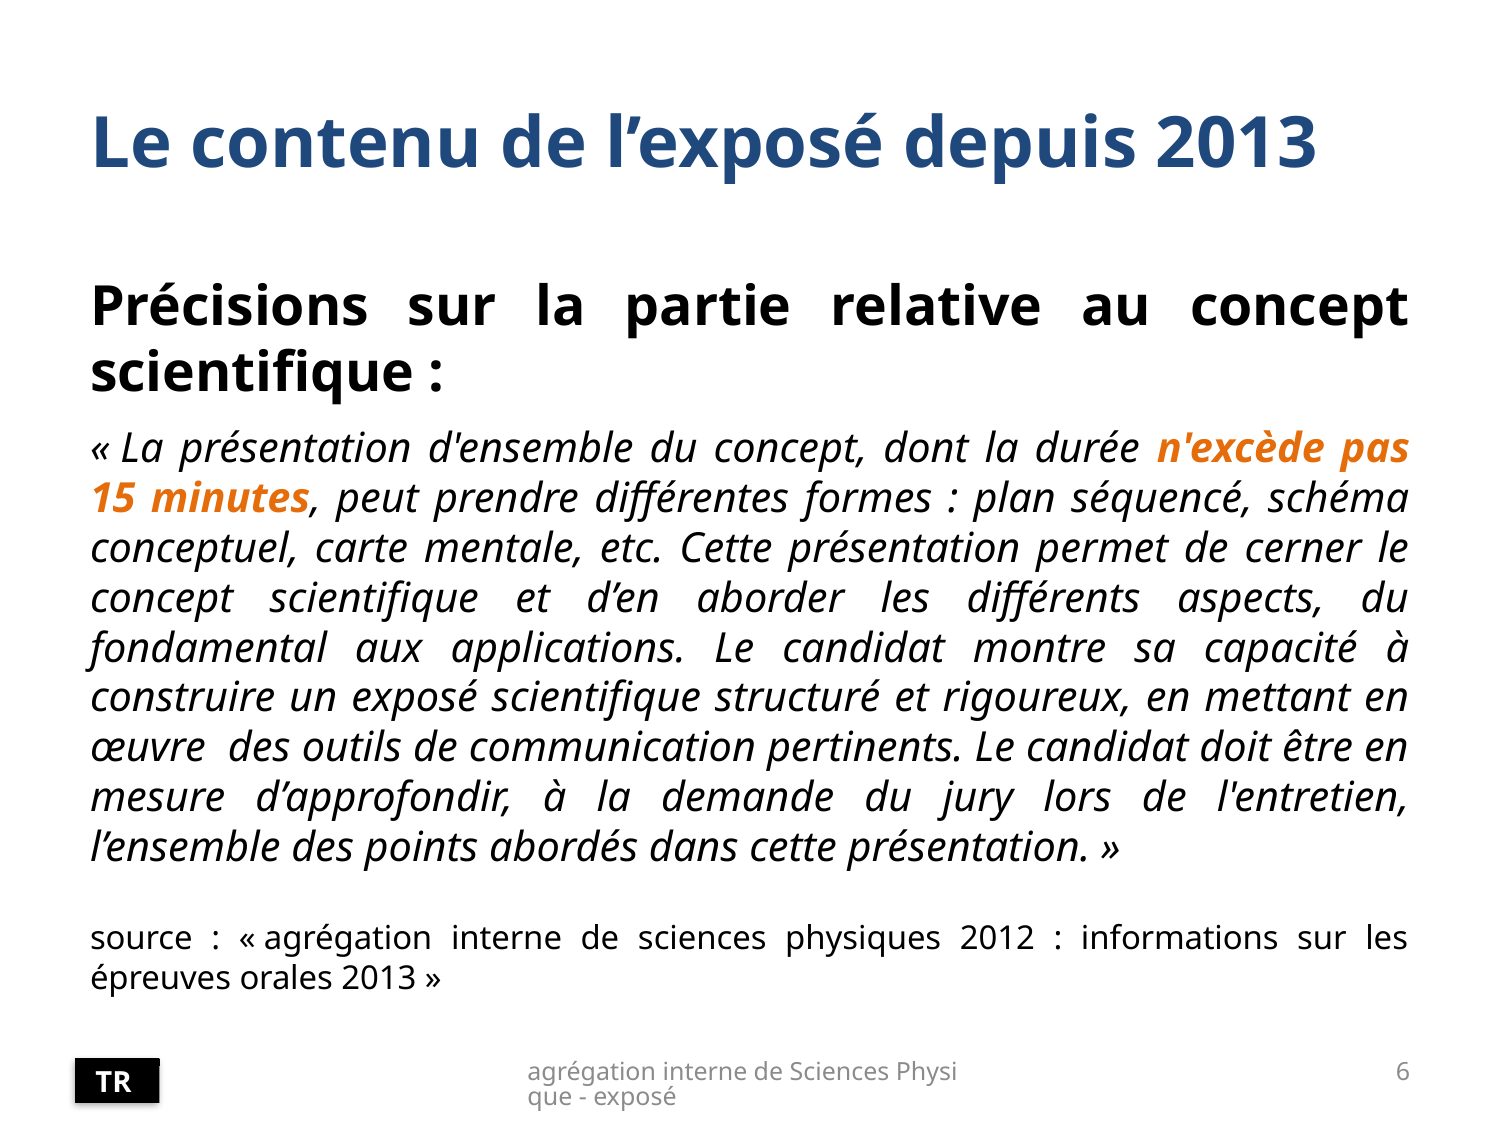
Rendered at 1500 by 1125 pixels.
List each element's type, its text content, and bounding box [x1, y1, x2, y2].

list Précisions sur la partie relative au concept scientifique : « La présentation d'ensemble du concept, dont la durée n'excède pas 15 minutes, peut prendre différentes formes : plan séquencé, schéma conceptuel, carte mentale, etc. Cette présentation permet de cerner le concept scientifique et d’en aborder les différents aspects, du fondamental aux applications. Le candidat montre sa capacité à construire un exposé scientifique structuré et rigoureux, en mettant en œuvre des outils de communication pertinents. Le candidat doit être en mesure d’approfondir, à la demande du jury lors de l'entretien, l’ensemble des points abordés dans cette présentation. » source : « agrégation interne de sciences physiques 2012 : informations sur les épreuves orales 2013 » [75, 262, 1425, 1005]
slide_number 6 [1074, 1042, 1425, 1103]
footer agrégation interne de Sciences Physique - exposé [512, 1042, 988, 1103]
title Le contenu de l’exposé depuis 2013 [75, 45, 1425, 233]
slide_number TR [75, 1058, 160, 1103]
